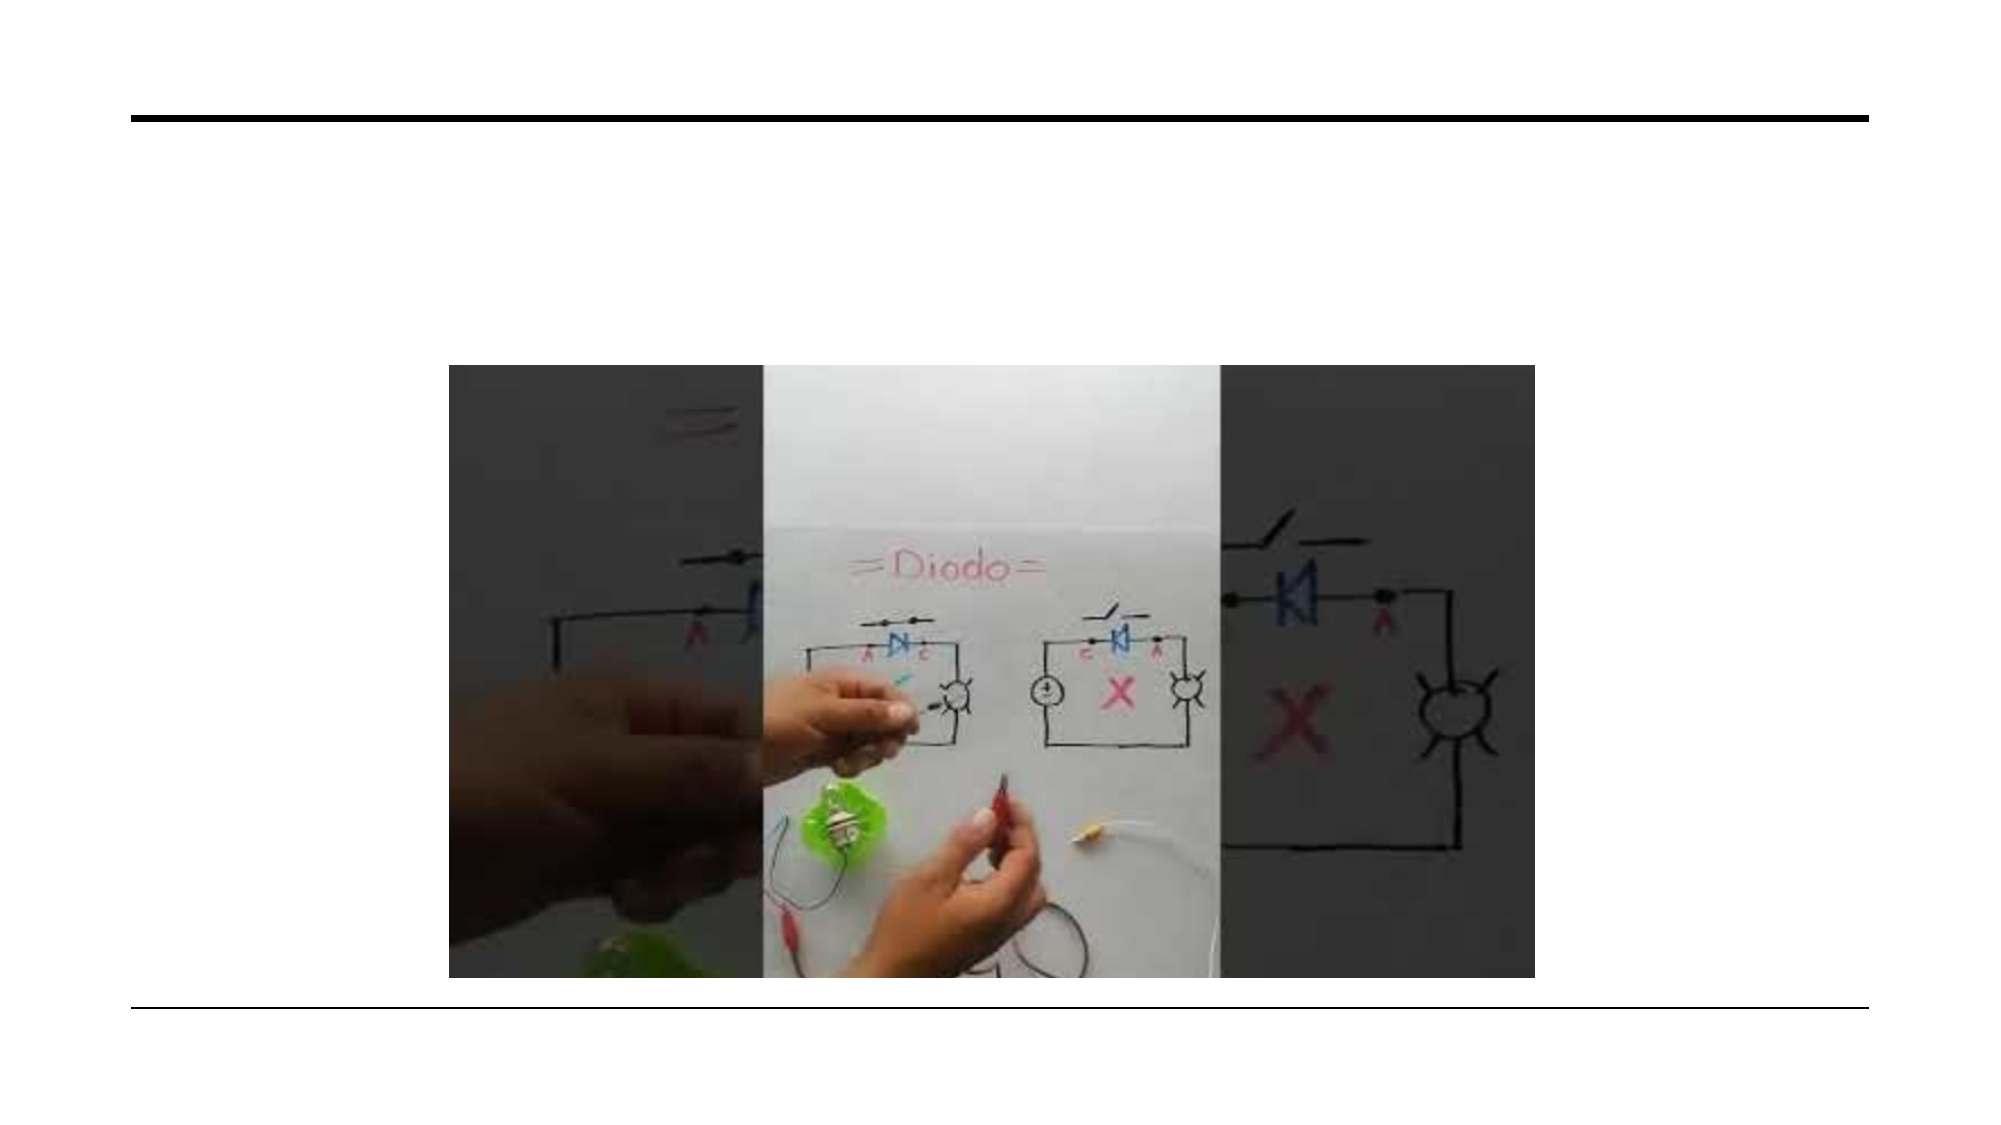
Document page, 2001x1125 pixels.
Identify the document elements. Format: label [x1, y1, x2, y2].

list [448, 364, 1536, 979]
